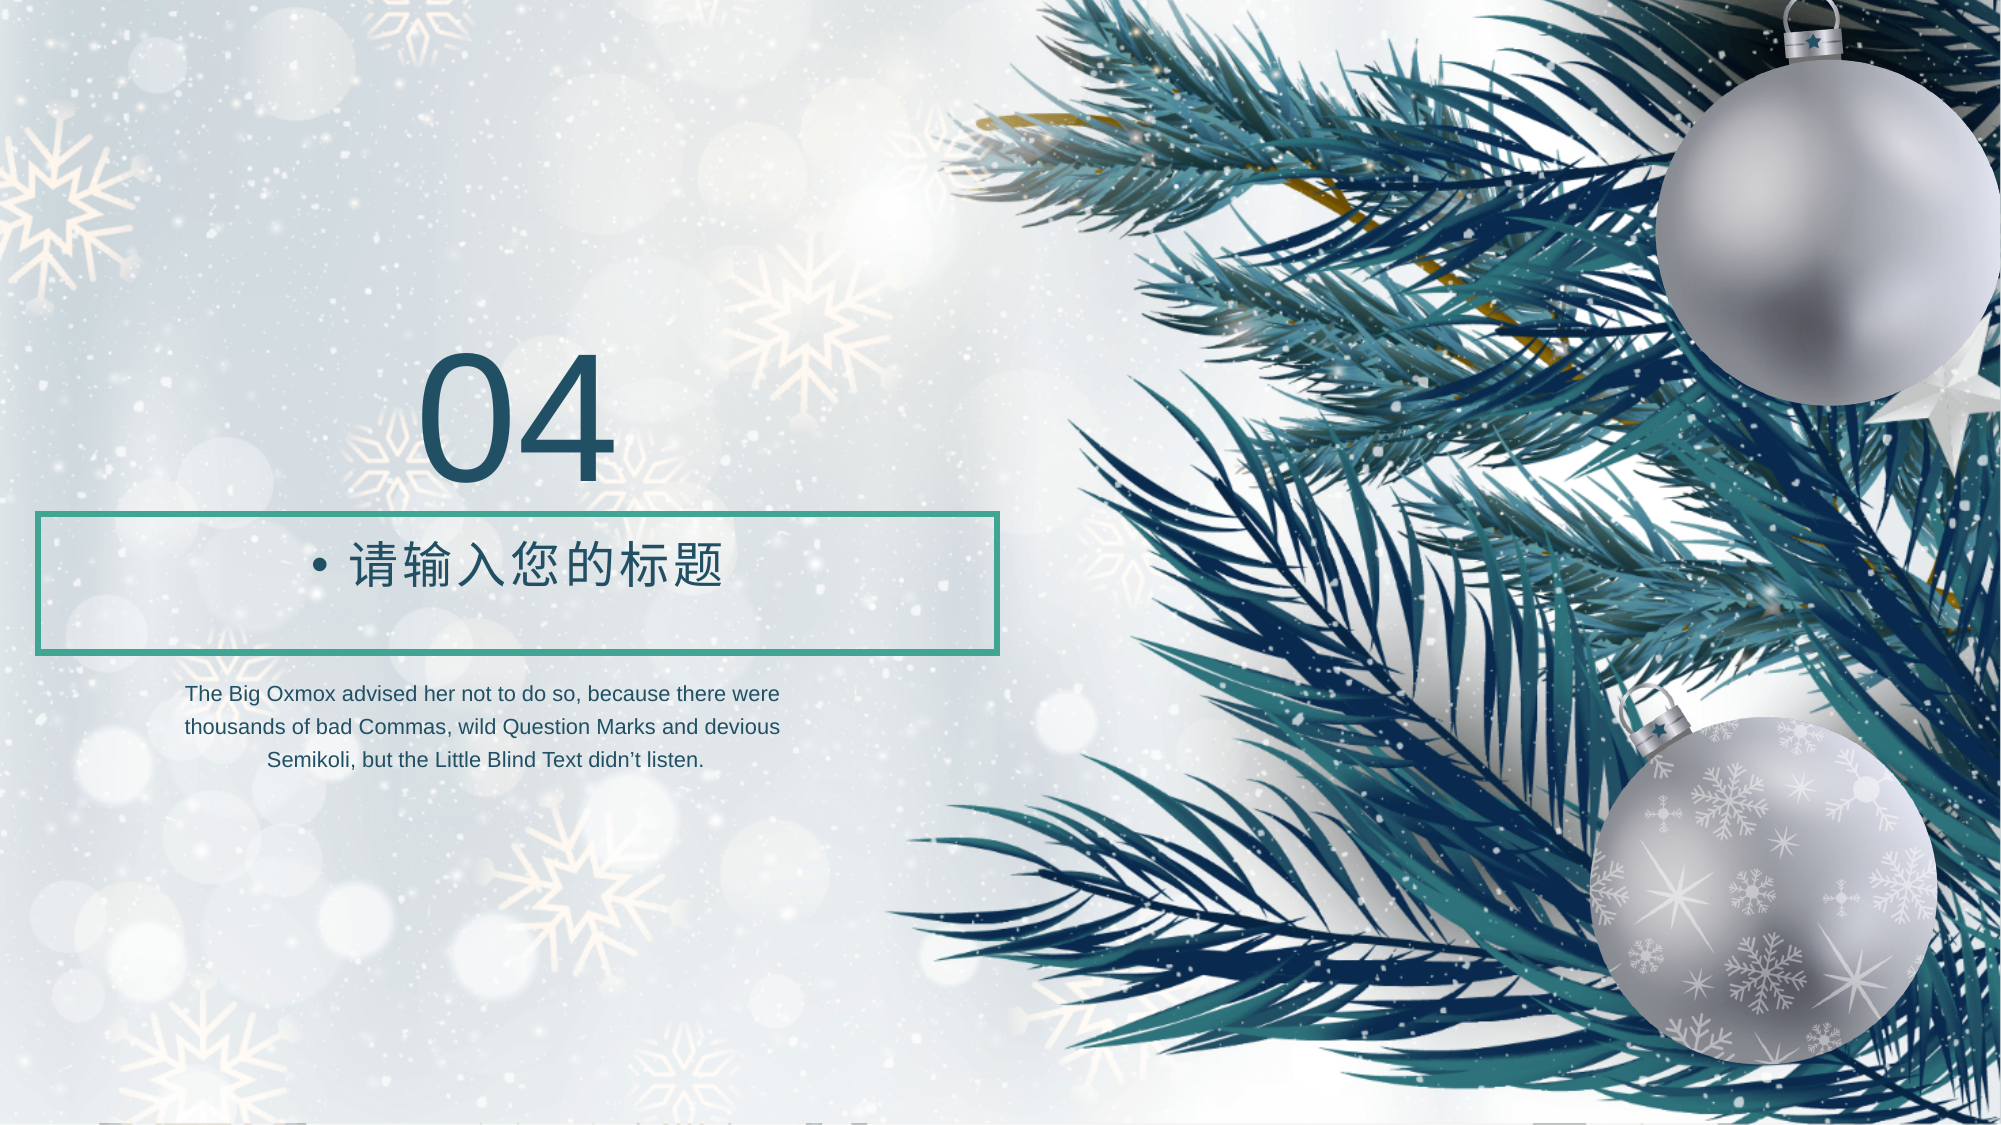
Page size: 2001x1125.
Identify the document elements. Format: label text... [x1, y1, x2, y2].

text_box 04 [90, 328, 430, 488]
text_box The Big Oxmox advised her not to do so, because there were thousands of bad Commas, wild Question Marks and devious Semikoli, but the Little Blind Text didn’t listen. [141, 672, 430, 845]
picture [0, 0, 2001, 1125]
text_box [37, 513, 430, 654]
text_box 请输入您的标题 [73, 540, 430, 627]
